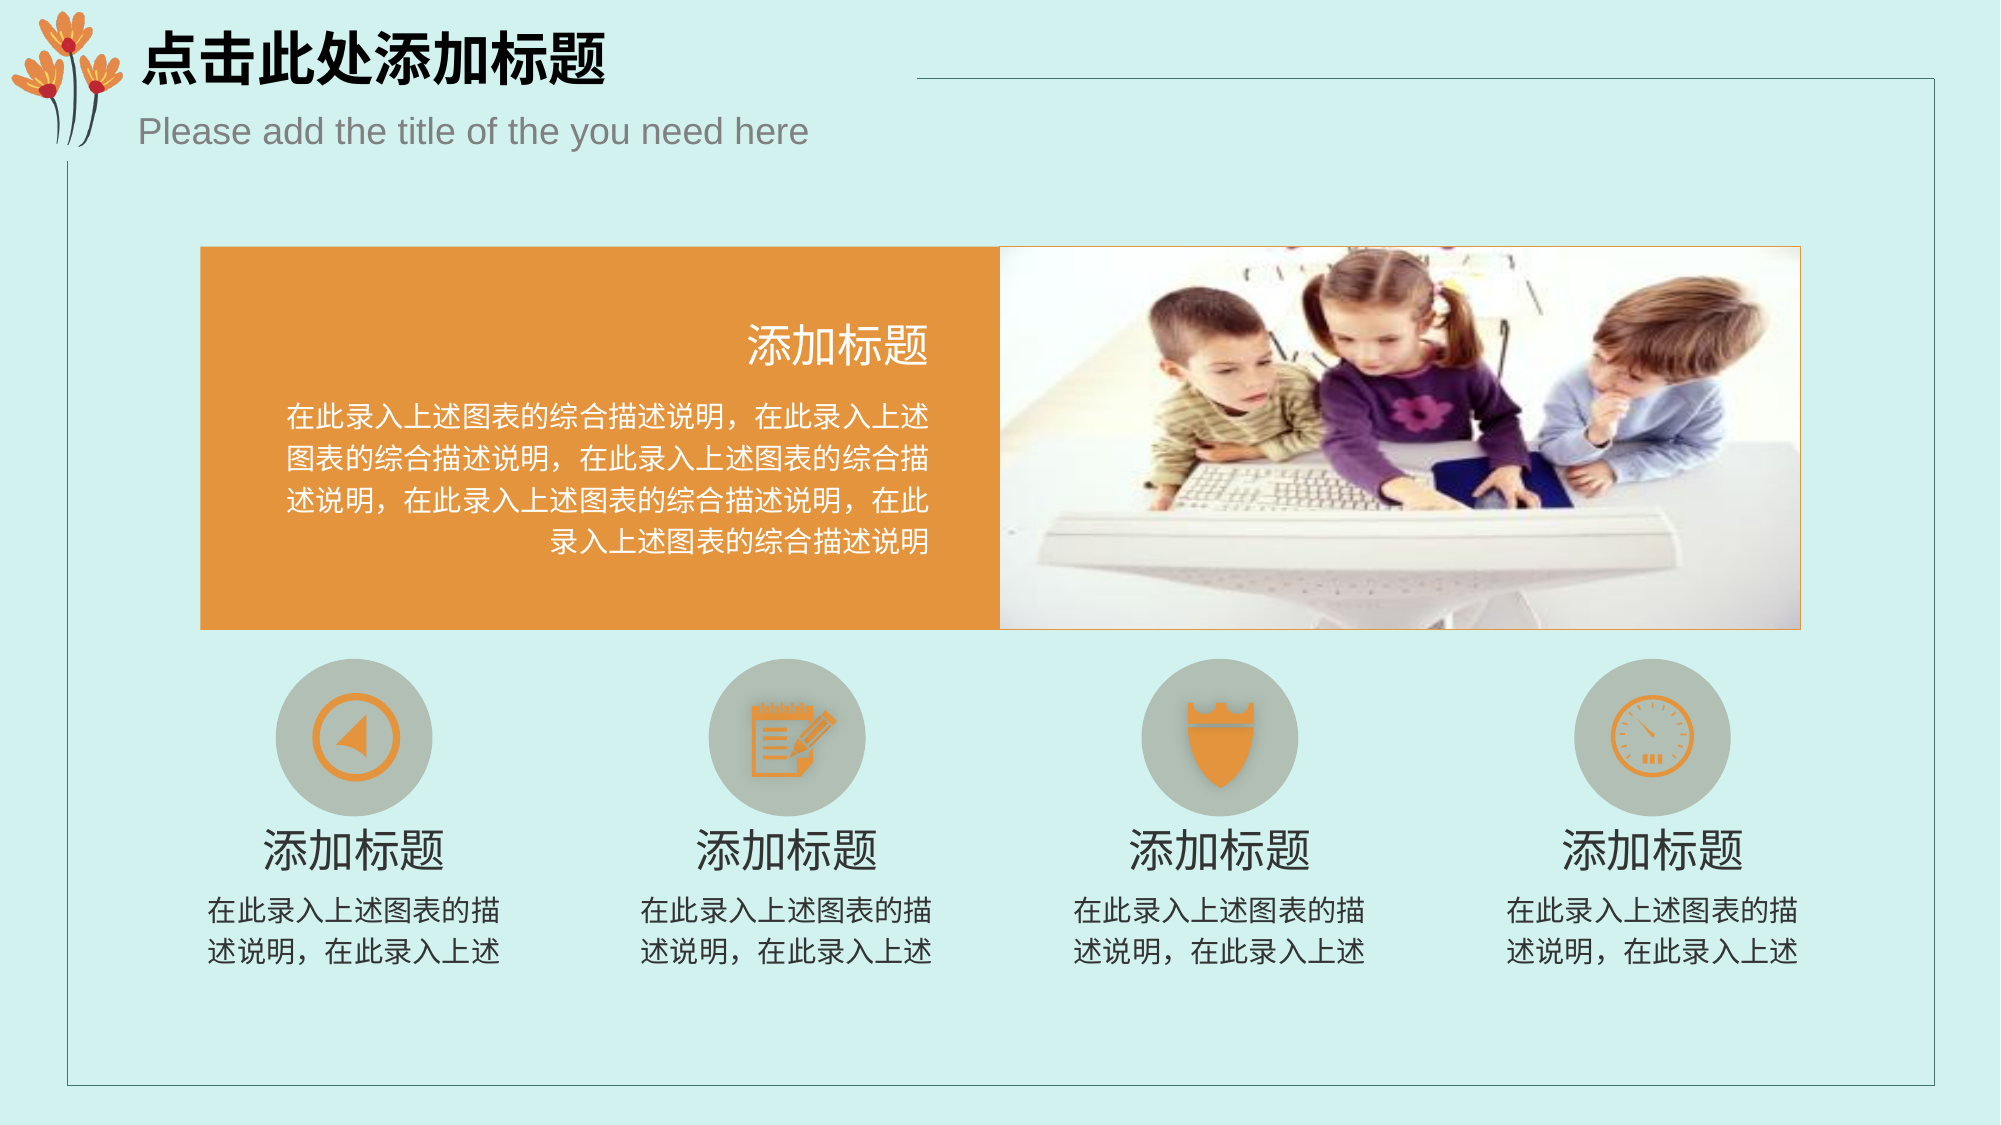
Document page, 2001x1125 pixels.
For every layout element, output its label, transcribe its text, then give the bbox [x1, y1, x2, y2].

text_box 在此录入上述图表的综合描述说明，在此录入上述图表的综合描述说明，在此录入上述图表的综合描述说明，在此录入上述图表的综合描述说明，在此录入上述图表的综合描述说明 [257, 383, 946, 567]
text_box 在此录入上述图表的描述说明，在此录入上述 [1058, 877, 1382, 977]
text_box [1141, 658, 1299, 814]
text_box [275, 658, 433, 814]
text_box 添加标题 [226, 814, 482, 877]
picture [11, 11, 123, 147]
text_box 在此录入上述图表的描述说明，在此录入上述 [192, 877, 516, 977]
text_box 添加标题 [659, 814, 915, 877]
text_box 添加标题 [1525, 814, 1780, 877]
text_box 在此录入上述图表的描述说明，在此录入上述 [1490, 877, 1815, 977]
text_box 在此录入上述图表的描述说明，在此录入上述 [625, 877, 949, 977]
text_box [1187, 702, 1254, 788]
text_box 添加标题 [1092, 814, 1347, 877]
text_box 添加标题 [730, 309, 944, 380]
text_box [1574, 658, 1731, 814]
text_box 点击此处添加标题 [126, 14, 714, 99]
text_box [751, 702, 837, 777]
text_box [200, 246, 1000, 630]
text_box [1000, 246, 1801, 630]
text_box [708, 658, 866, 814]
text_box Please add the title of the you need here [122, 100, 843, 160]
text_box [312, 692, 401, 782]
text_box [1610, 695, 1694, 778]
